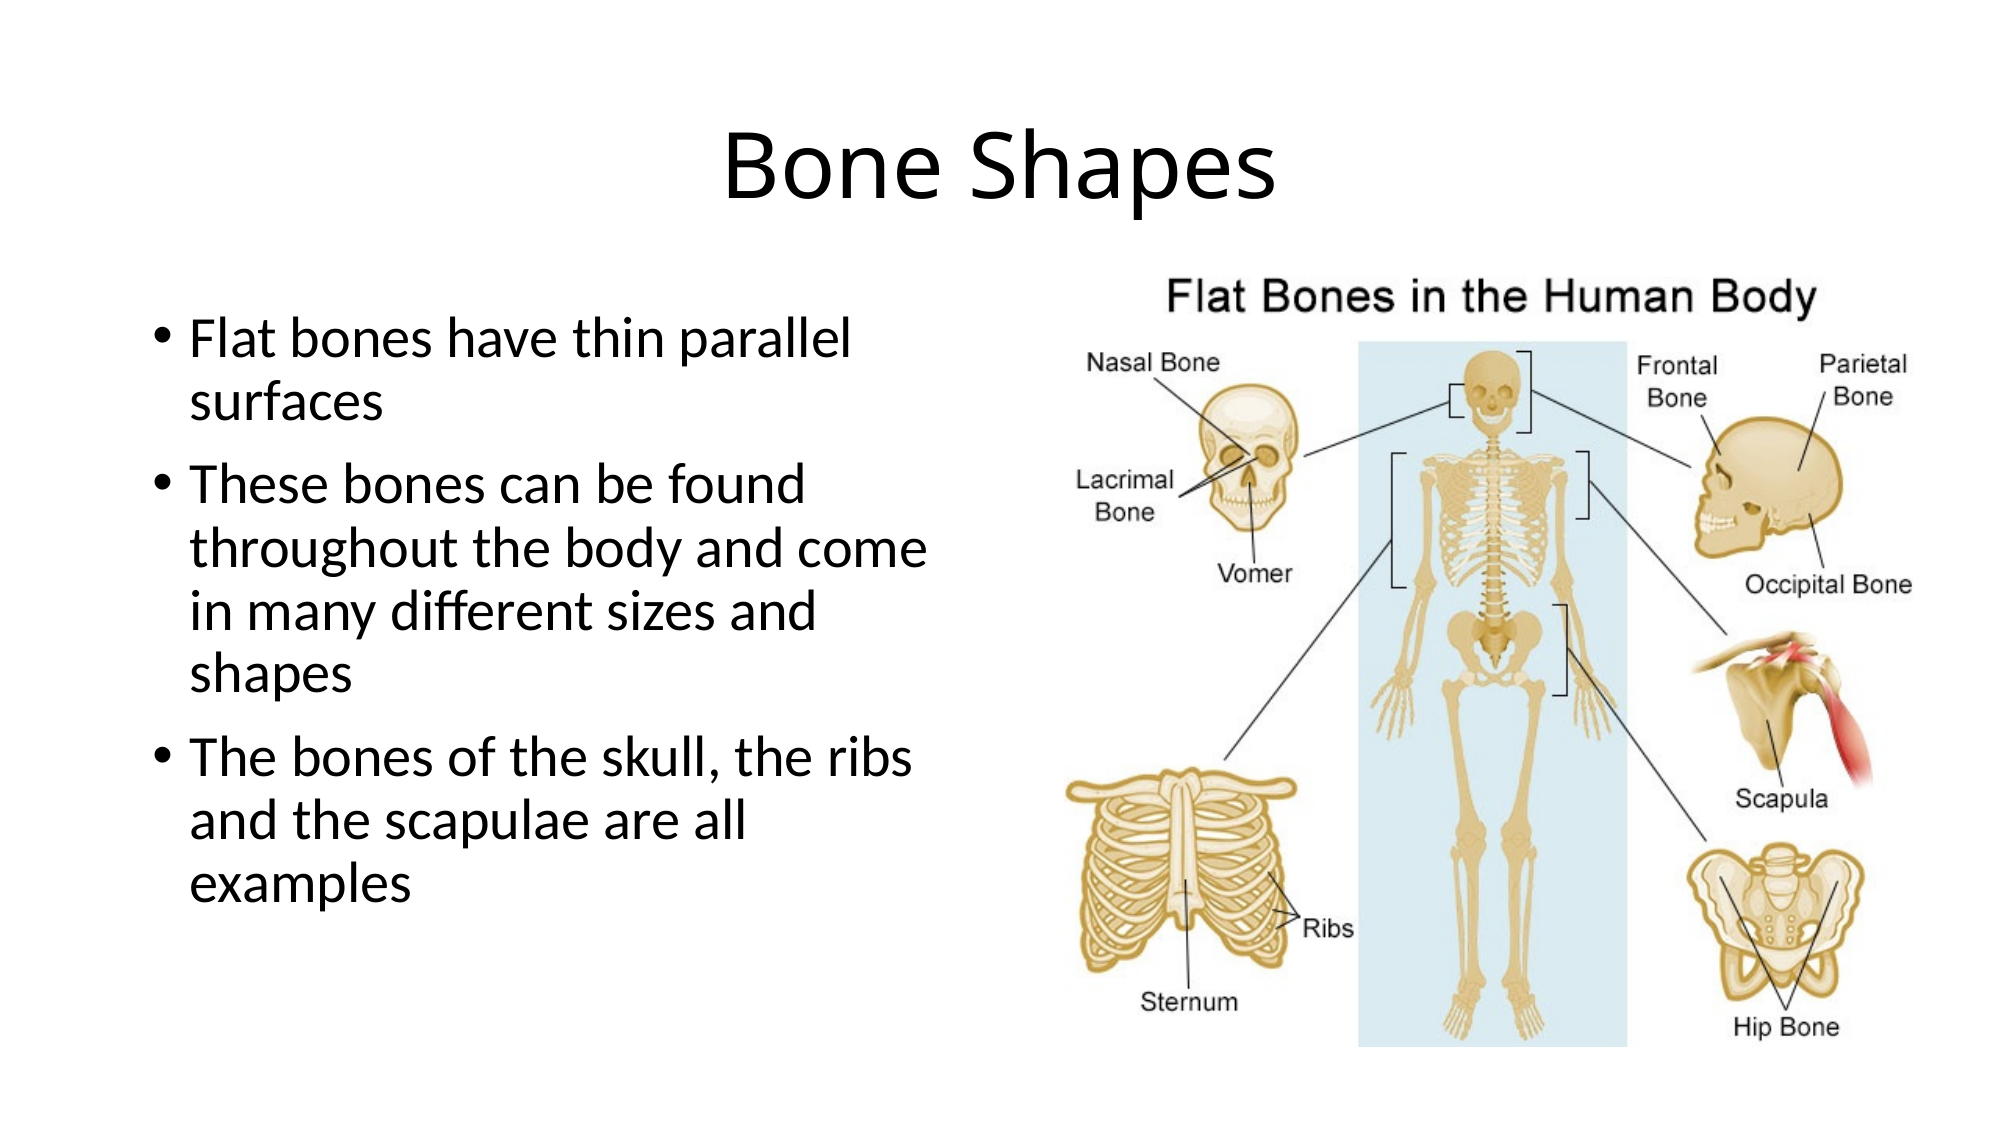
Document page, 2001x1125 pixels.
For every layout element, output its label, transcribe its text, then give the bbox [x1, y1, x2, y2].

picture [1063, 265, 1923, 1047]
list Flat bones have thin parallel surfaces These bones can be found throughout the body and come in many different sizes and shapes The bones of the skull, the ribs and the scapulae are all examples [137, 299, 988, 1014]
title Bone Shapes [137, 59, 1863, 278]
